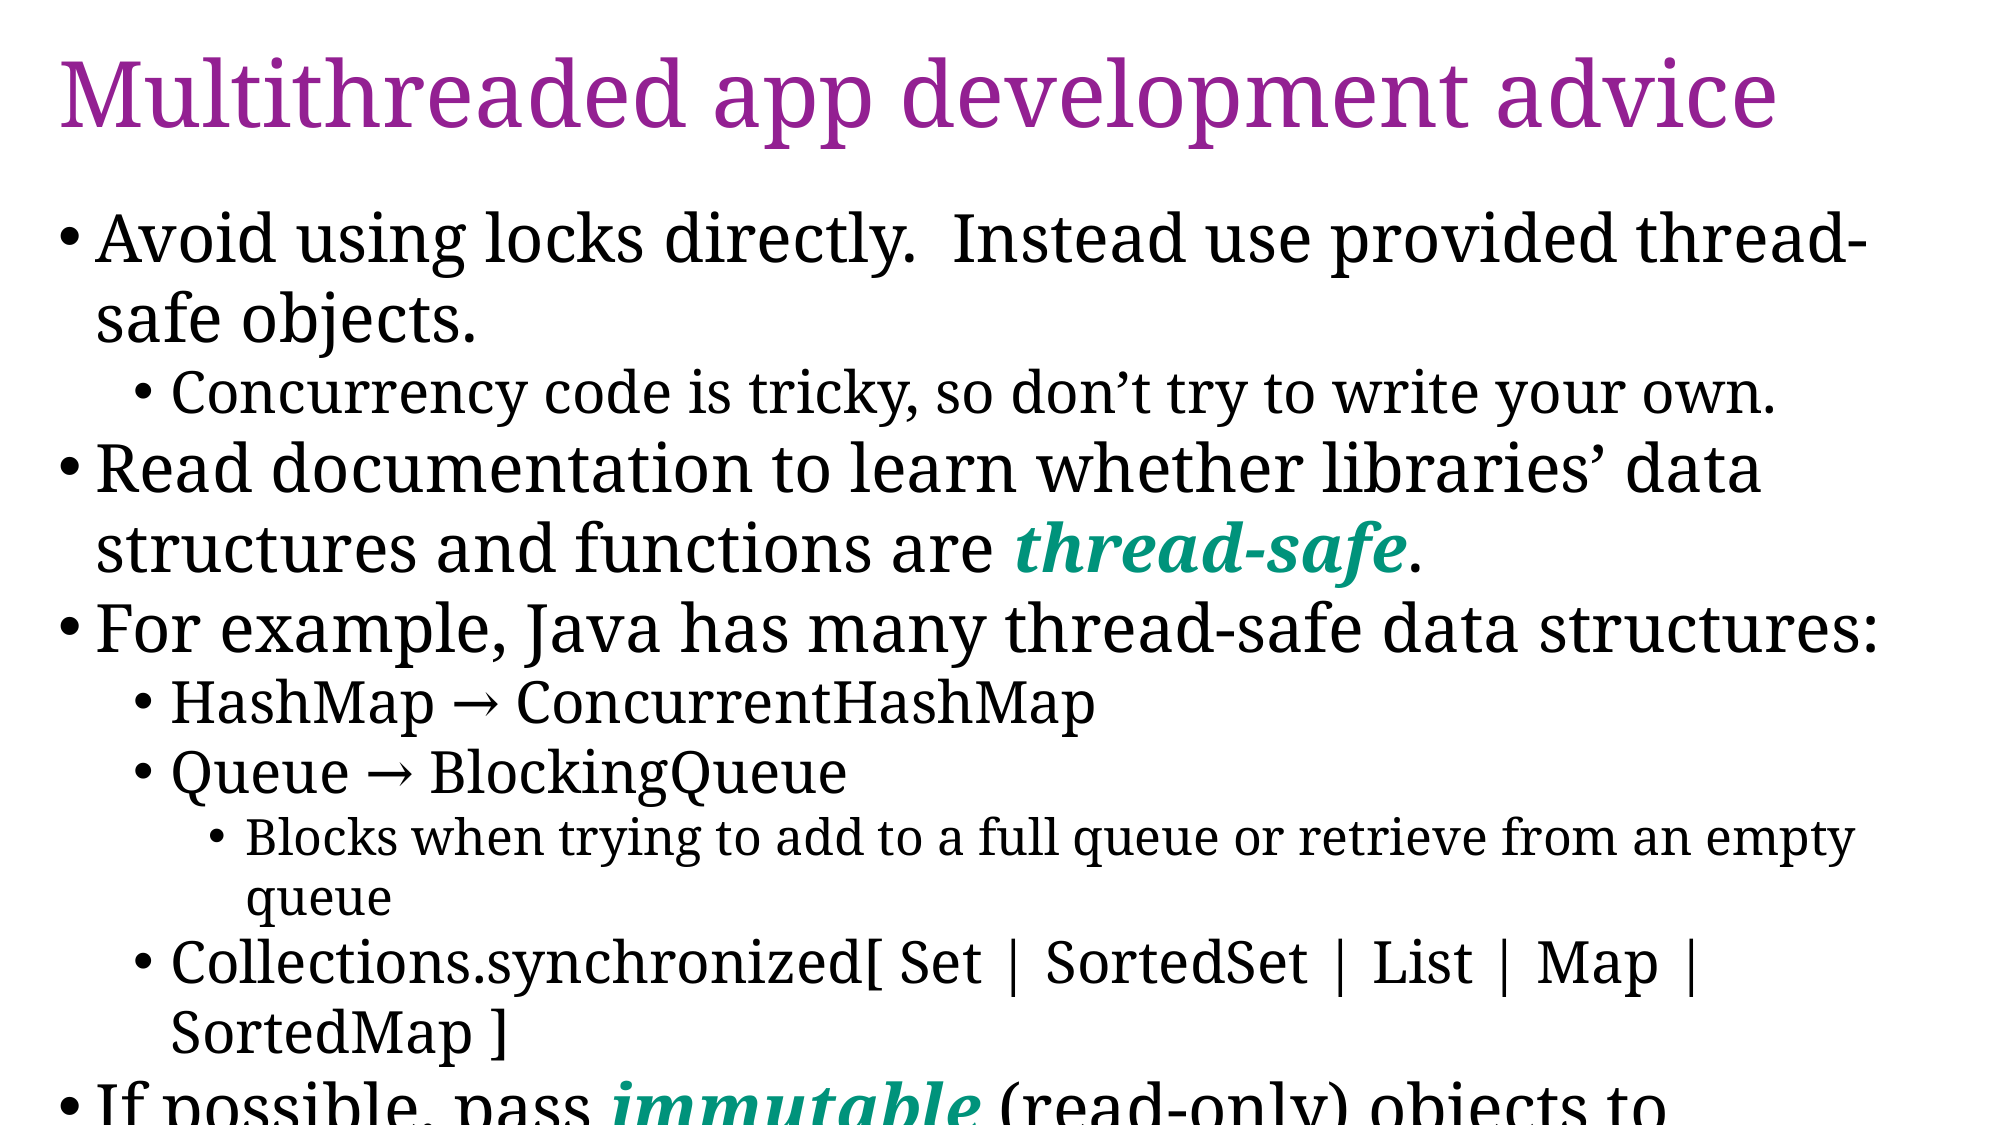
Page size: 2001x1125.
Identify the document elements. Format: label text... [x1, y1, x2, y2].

list Avoid using locks directly. Instead use provided thread-safe objects. Concurrency code is tricky, so don’t try to write your own. Read documentation to learn whether libraries’ data structures and functions are thread-safe. For example, Java has many thread-safe data structures: HashMap → ConcurrentHashMap Queue → BlockingQueue Blocks when trying to add to a full queue or retrieve from an empty queue Collections.synchronized[ Set | SortedSet | List | Map | SortedMap ] If possible, pass immutable (read-only) objects to threads. [43, 188, 1953, 1106]
title Multithreaded app development advice [43, 25, 1953, 171]
